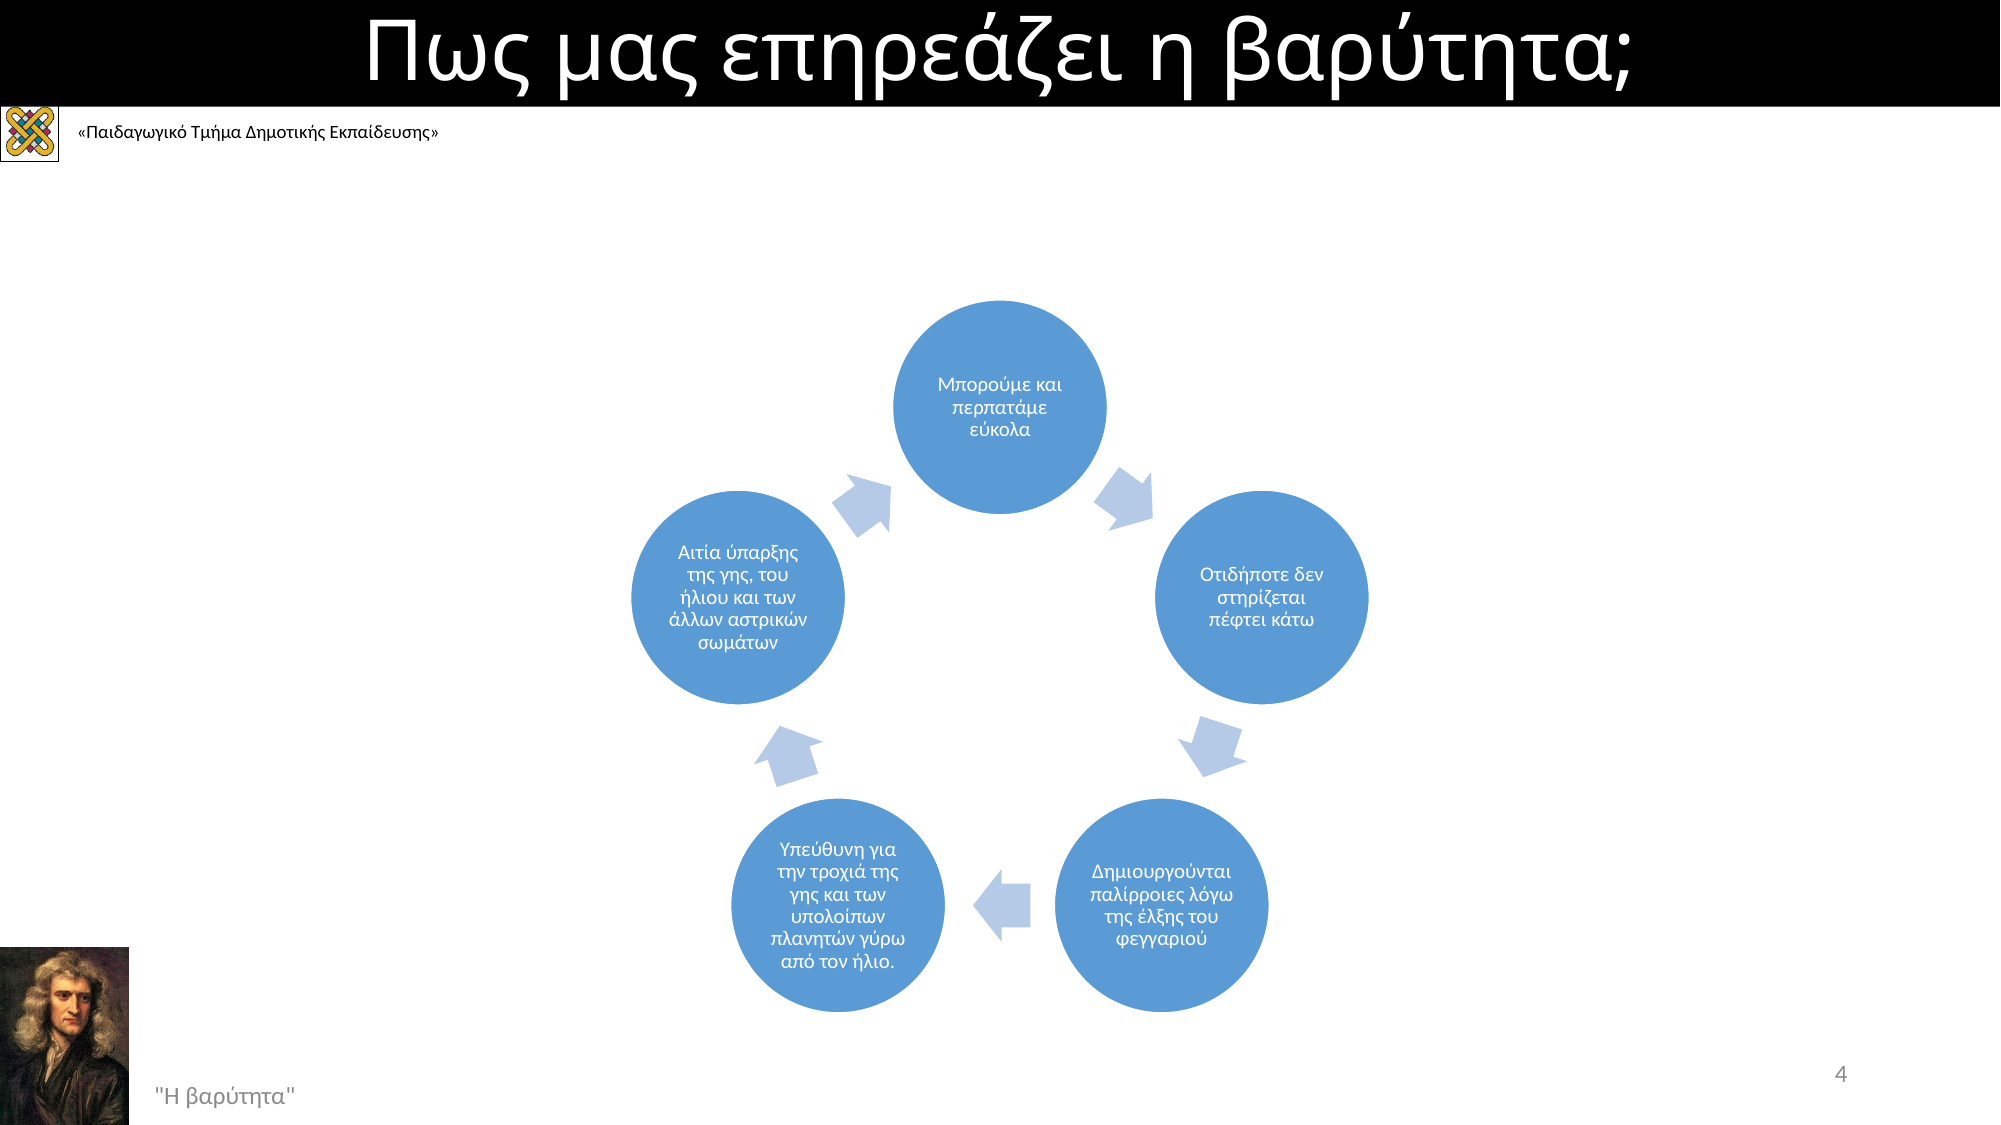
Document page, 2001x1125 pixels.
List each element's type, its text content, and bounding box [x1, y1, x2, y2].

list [137, 299, 1863, 1014]
picture [1, 107, 58, 161]
footer "Η βαρύτητα" [128, 1064, 322, 1125]
slide_number 4 [1412, 1042, 1863, 1103]
picture [0, 947, 129, 1125]
title Πως μας επηρεάζει η βαρύτητα; [0, 0, 2000, 107]
